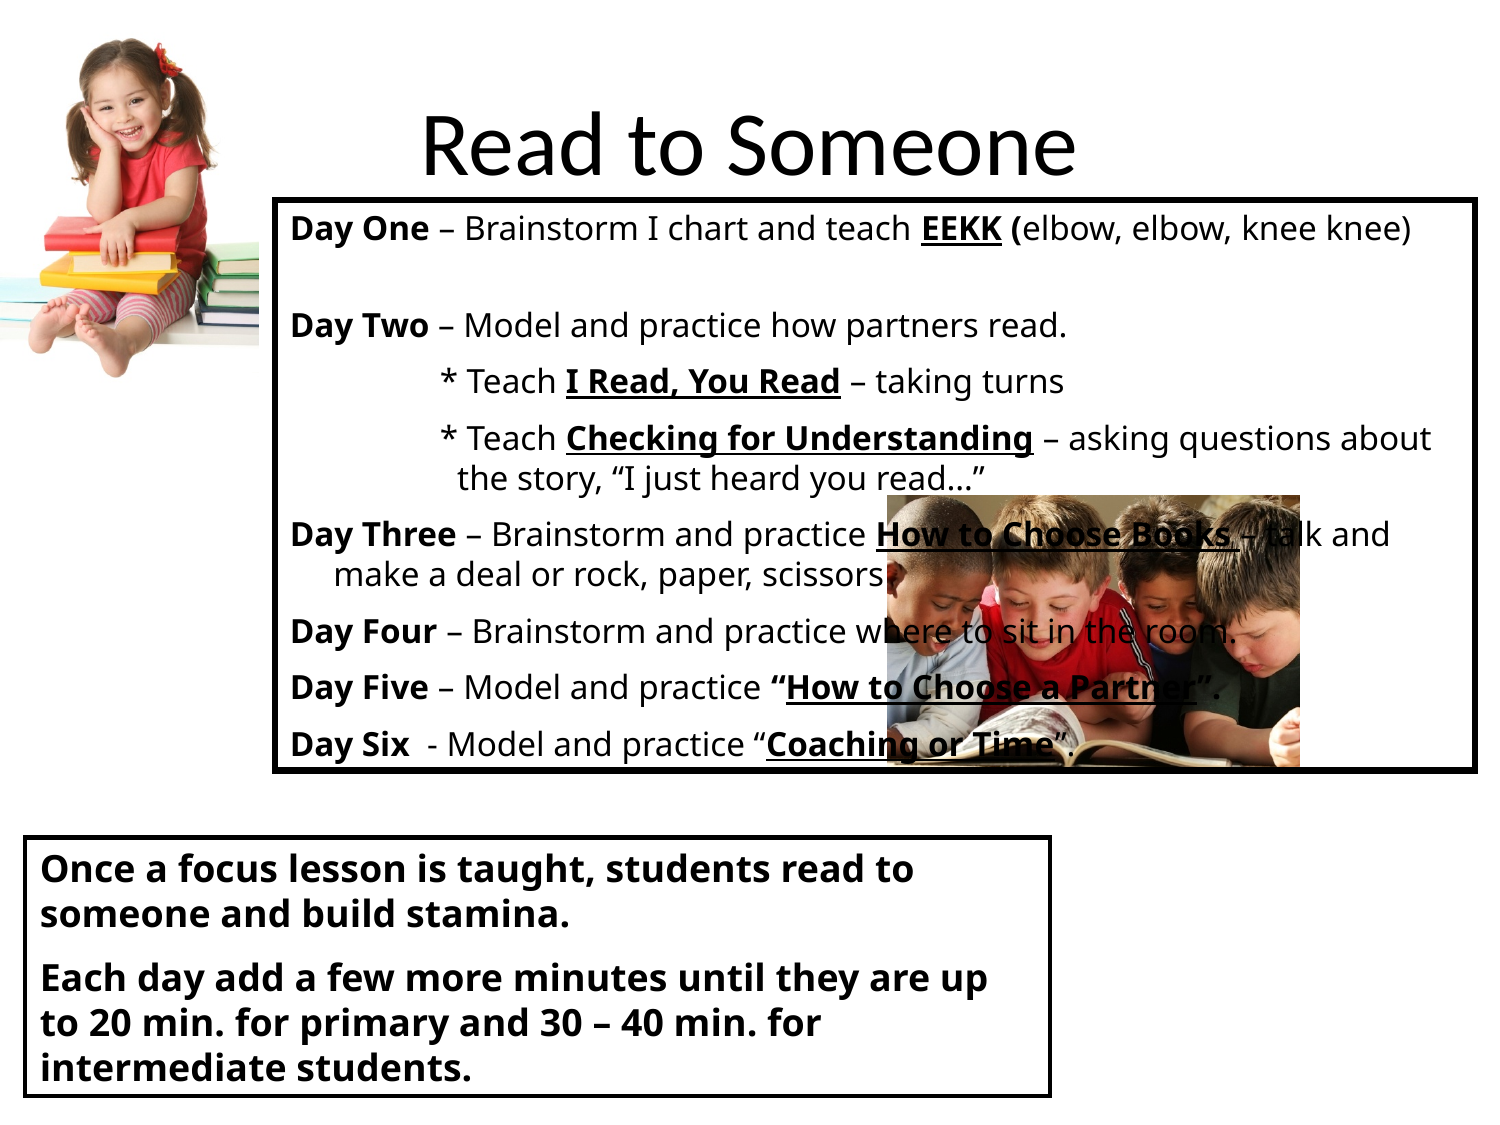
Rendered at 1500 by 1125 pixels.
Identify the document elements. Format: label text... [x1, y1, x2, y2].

text_box Once a focus lesson is taught, students read to someone and build stamina. Each day add a few more minutes until they are up to 20 min. for primary and 30 – 40 min. for intermediate students. [24, 837, 1050, 1096]
text_box Day One – Brainstorm I chart and teach EEKK (elbow, elbow, knee knee) Day Two – Model and practice how partners read. * Teach I Read, You Read – taking turns * Teach Checking for Understanding – asking questions about the story, “I just heard you read…” Day Three – Brainstorm and practice How to Choose Books – talk and make a deal or rock, paper, scissors Day Four – Brainstorm and practice where to sit in the room. Day Five – Model and practice “How to Choose a Partner”. Day Six - Model and practice “Coaching or Time”. [274, 199, 1475, 771]
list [0, 0, 259, 388]
title Read to Someone [263, 44, 1426, 233]
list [887, 495, 1301, 772]
